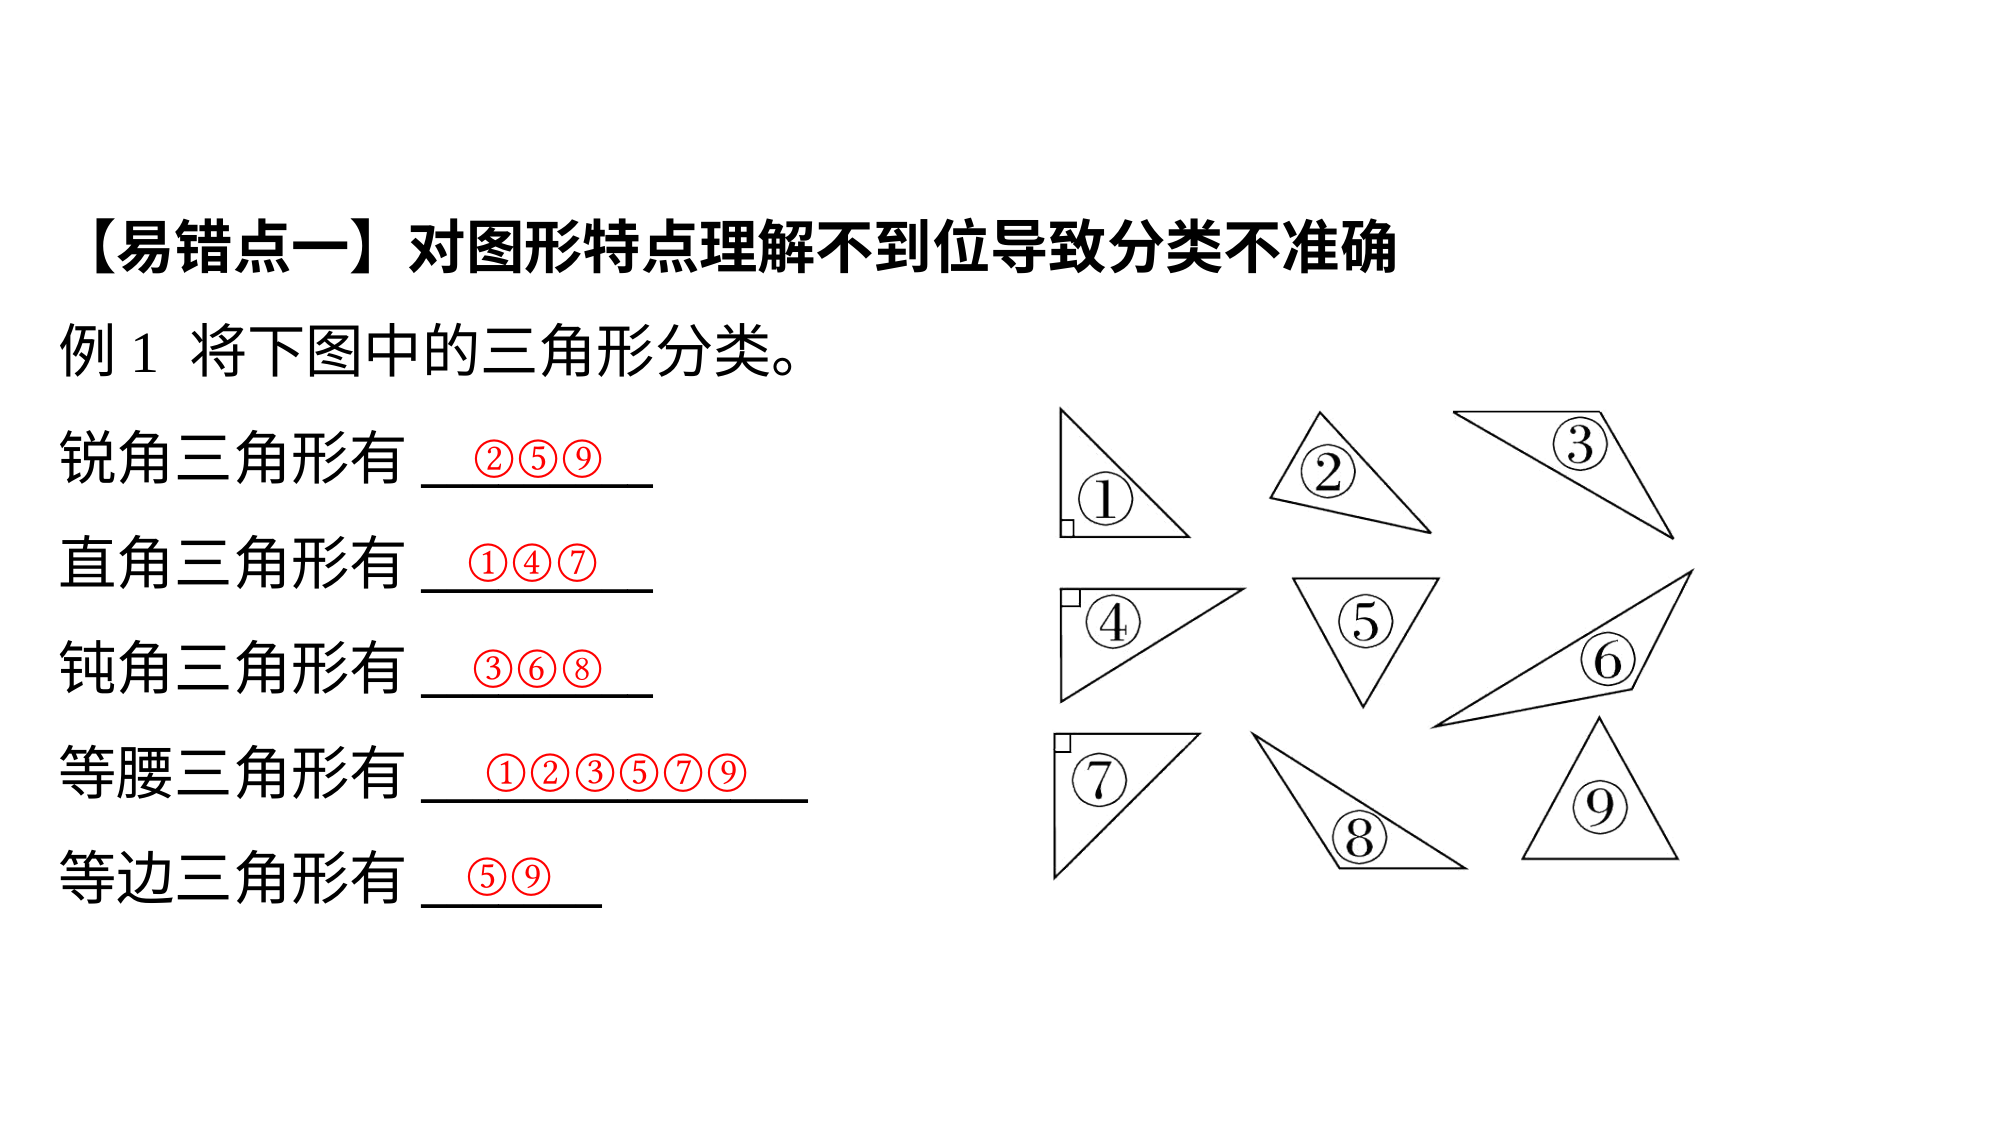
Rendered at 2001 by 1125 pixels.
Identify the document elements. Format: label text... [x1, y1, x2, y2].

text_box ①②③⑤⑦⑨ [440, 698, 795, 792]
text_box ②⑤⑨ [440, 383, 636, 477]
text_box 【易错点一】对图形特点理解不到位导致分类不准确 [58, 174, 1943, 298]
text_box ⑤⑨ [440, 802, 578, 896]
text_box ①④⑦ [440, 488, 626, 582]
picture [1048, 401, 1698, 885]
text_box ③⑥⑧ [440, 593, 636, 687]
text_box 例1 将下图中的三角形分类。 [58, 279, 831, 373]
text_box 锐角三角形有_________ 直角三角形有_________ 钝角三角形有_________ 等腰三角形有_______________ 等边三角形有_______ [58, 386, 860, 900]
